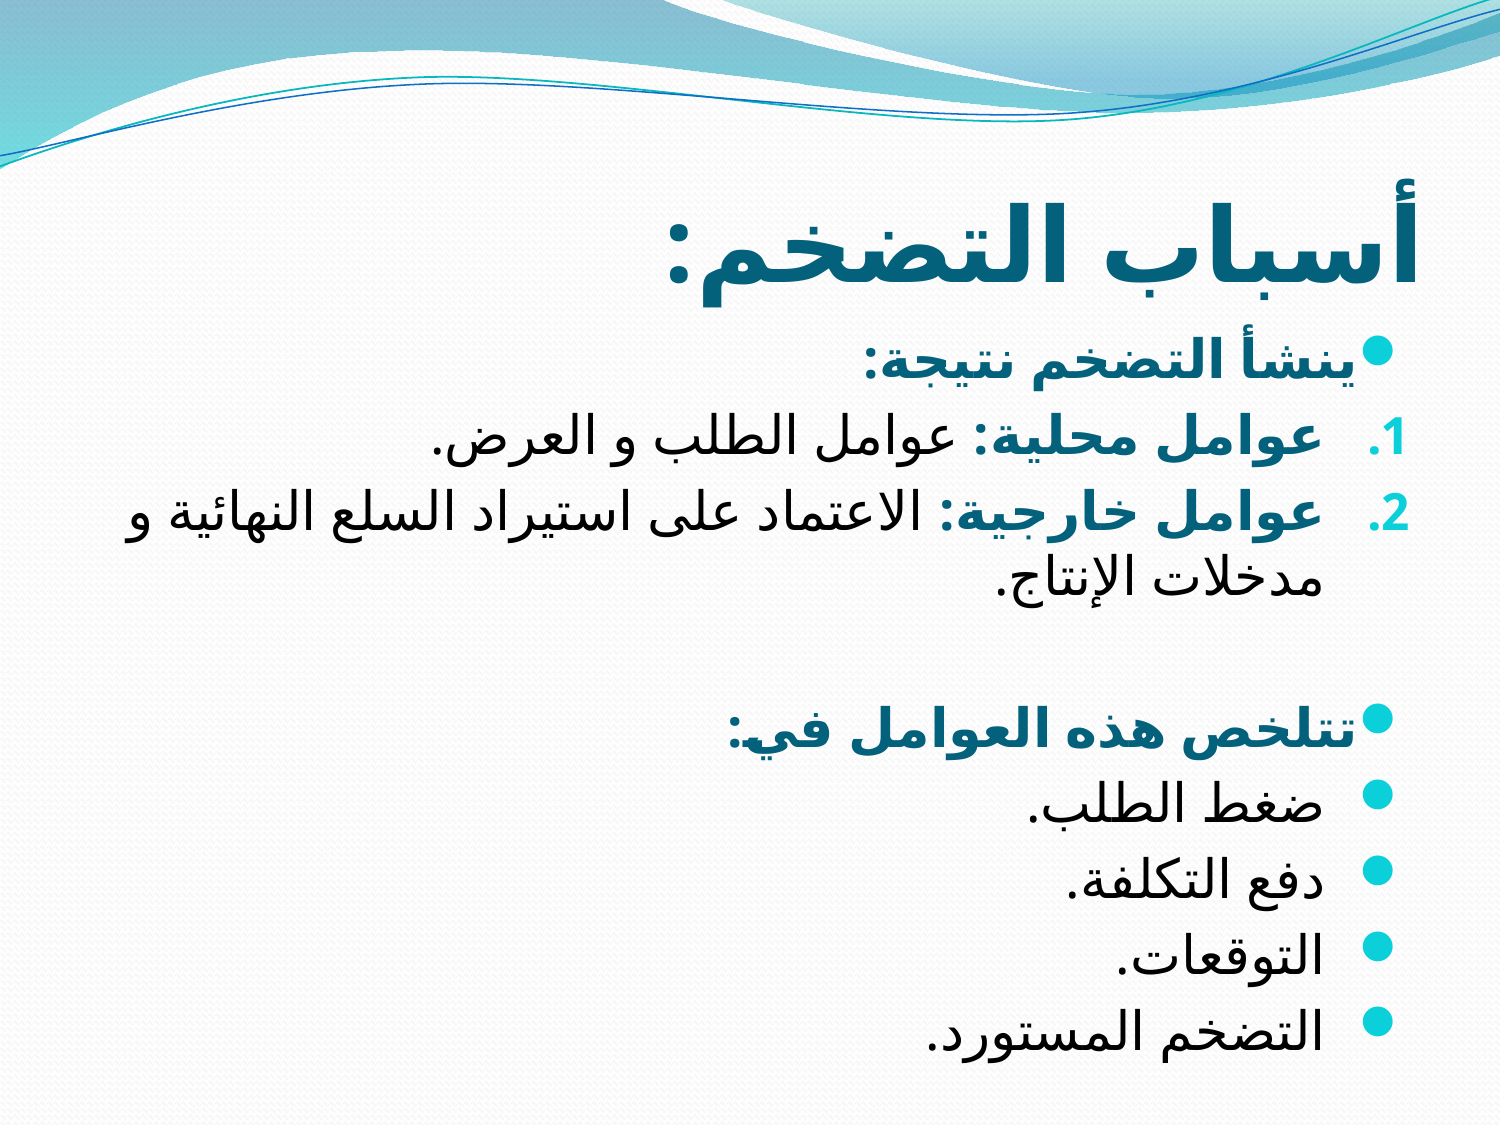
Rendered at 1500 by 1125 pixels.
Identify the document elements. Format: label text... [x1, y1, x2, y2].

title أسباب التضخم: [75, 115, 1425, 303]
list ينشأ التضخم نتيجة: عوامل محلية: عوامل الطلب و العرض. عوامل خارجية: الاعتماد على استيراد السلع النهائية و مدخلات الإنتاج. تتلخص هذه العوامل في: ضغط الطلب. دفع التكلفة. التوقعات. التضخم المستورد. [75, 317, 1425, 1038]
footer [437, 1042, 988, 1103]
